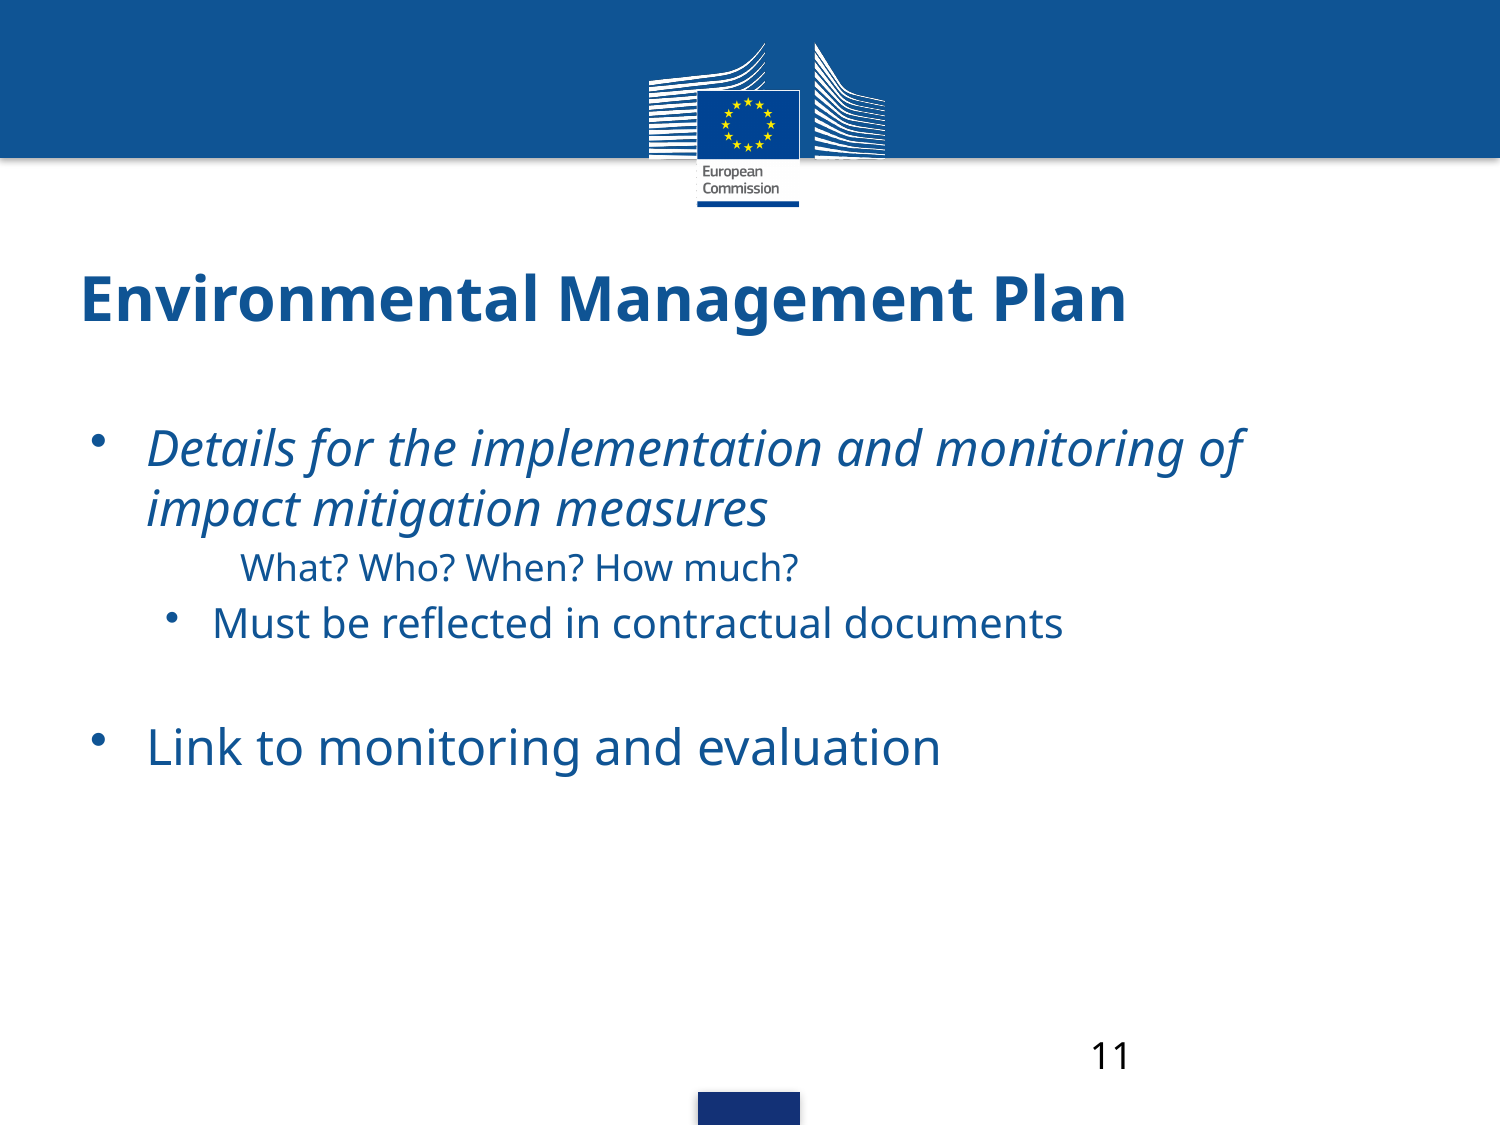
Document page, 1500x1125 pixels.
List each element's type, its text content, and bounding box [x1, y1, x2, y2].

picture [649, 42, 885, 208]
slide_number 11 [1074, 1024, 1425, 1103]
list Details for the implementation and monitoring of impact mitigation measures What? Who? When? How much? Must be reflected in contractual documents Link to monitoring and evaluation [75, 408, 1339, 988]
title Environmental Management Plan [64, 219, 1415, 374]
